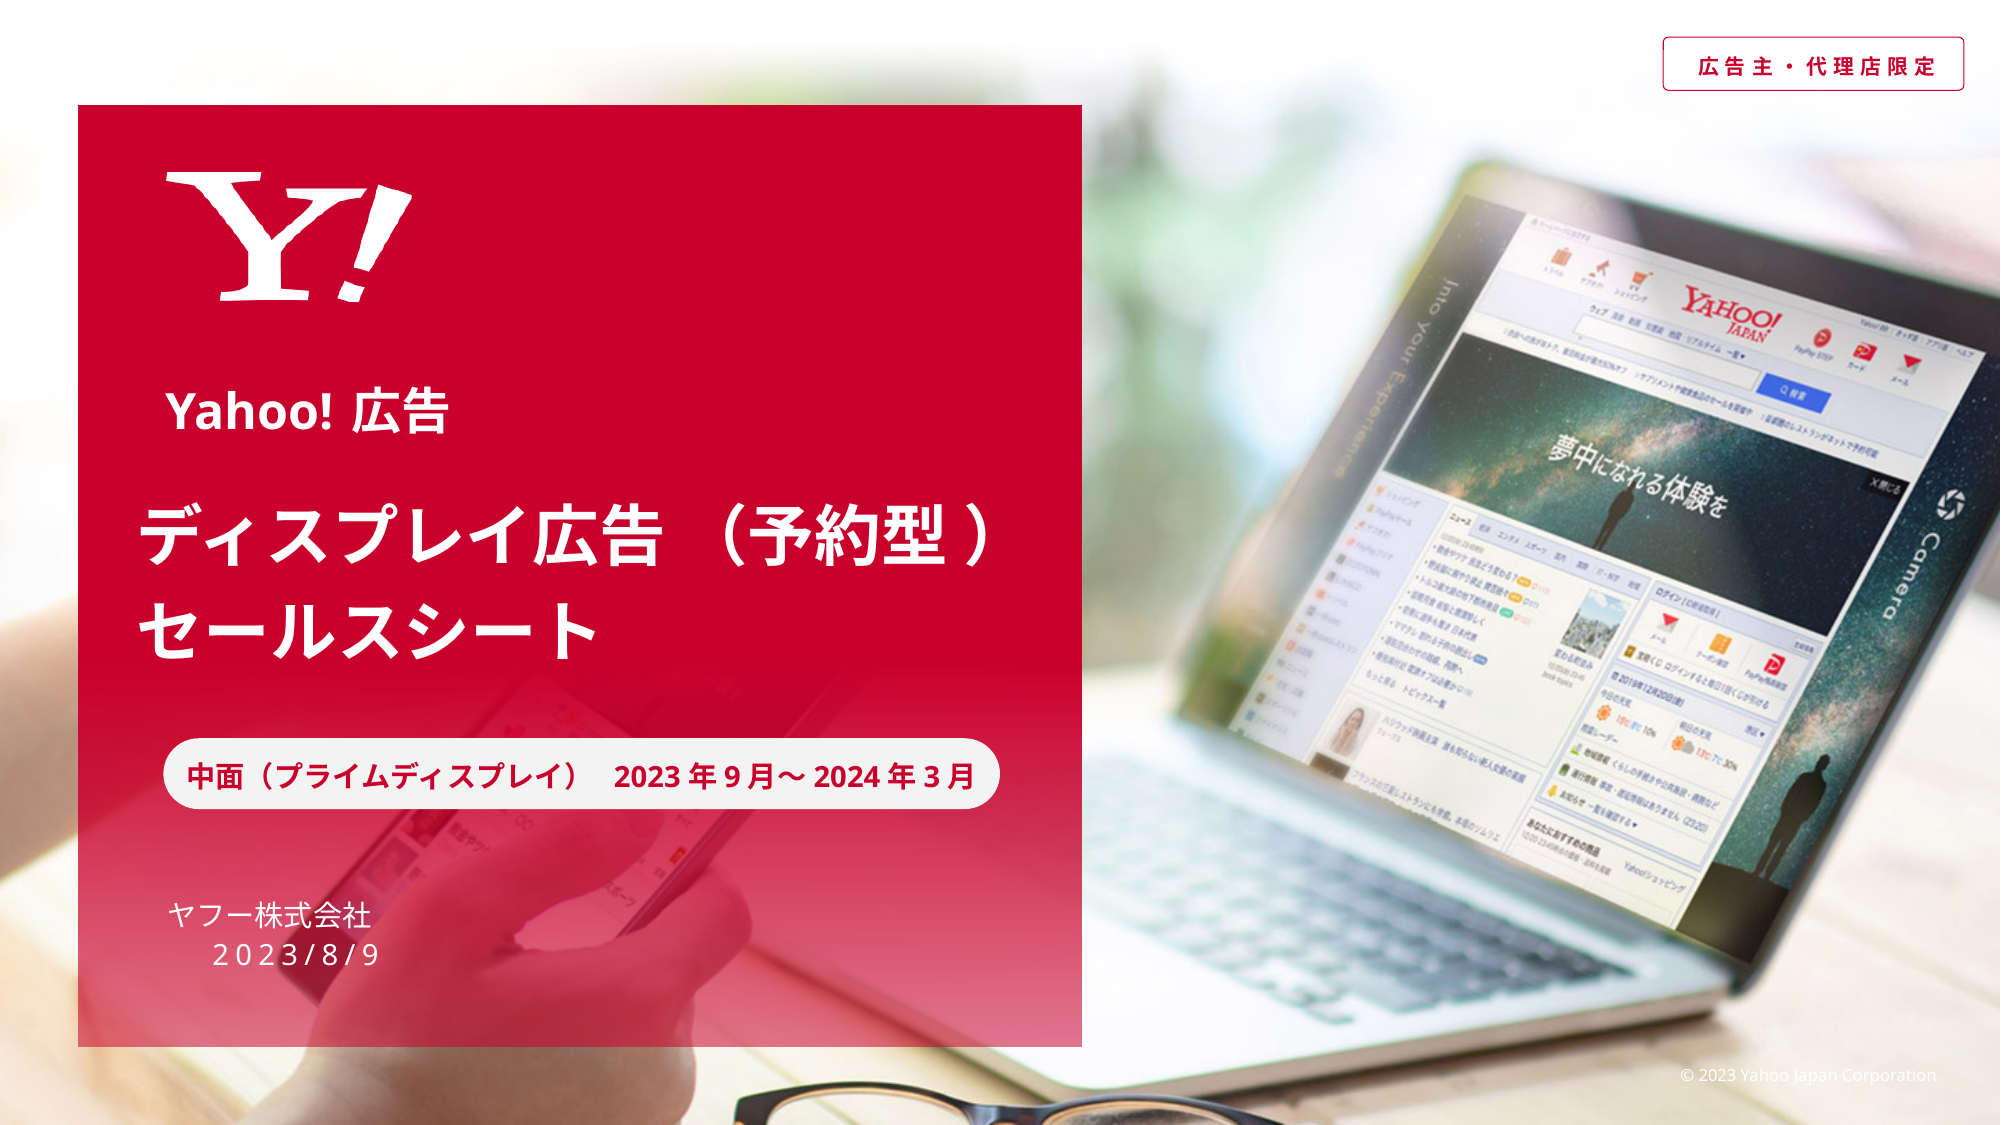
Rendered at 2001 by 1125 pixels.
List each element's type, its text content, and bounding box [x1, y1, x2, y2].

picture [0, 0, 2000, 1125]
title ディスプレイ広告 （予約型 ） セールスシート [129, 457, 1069, 690]
